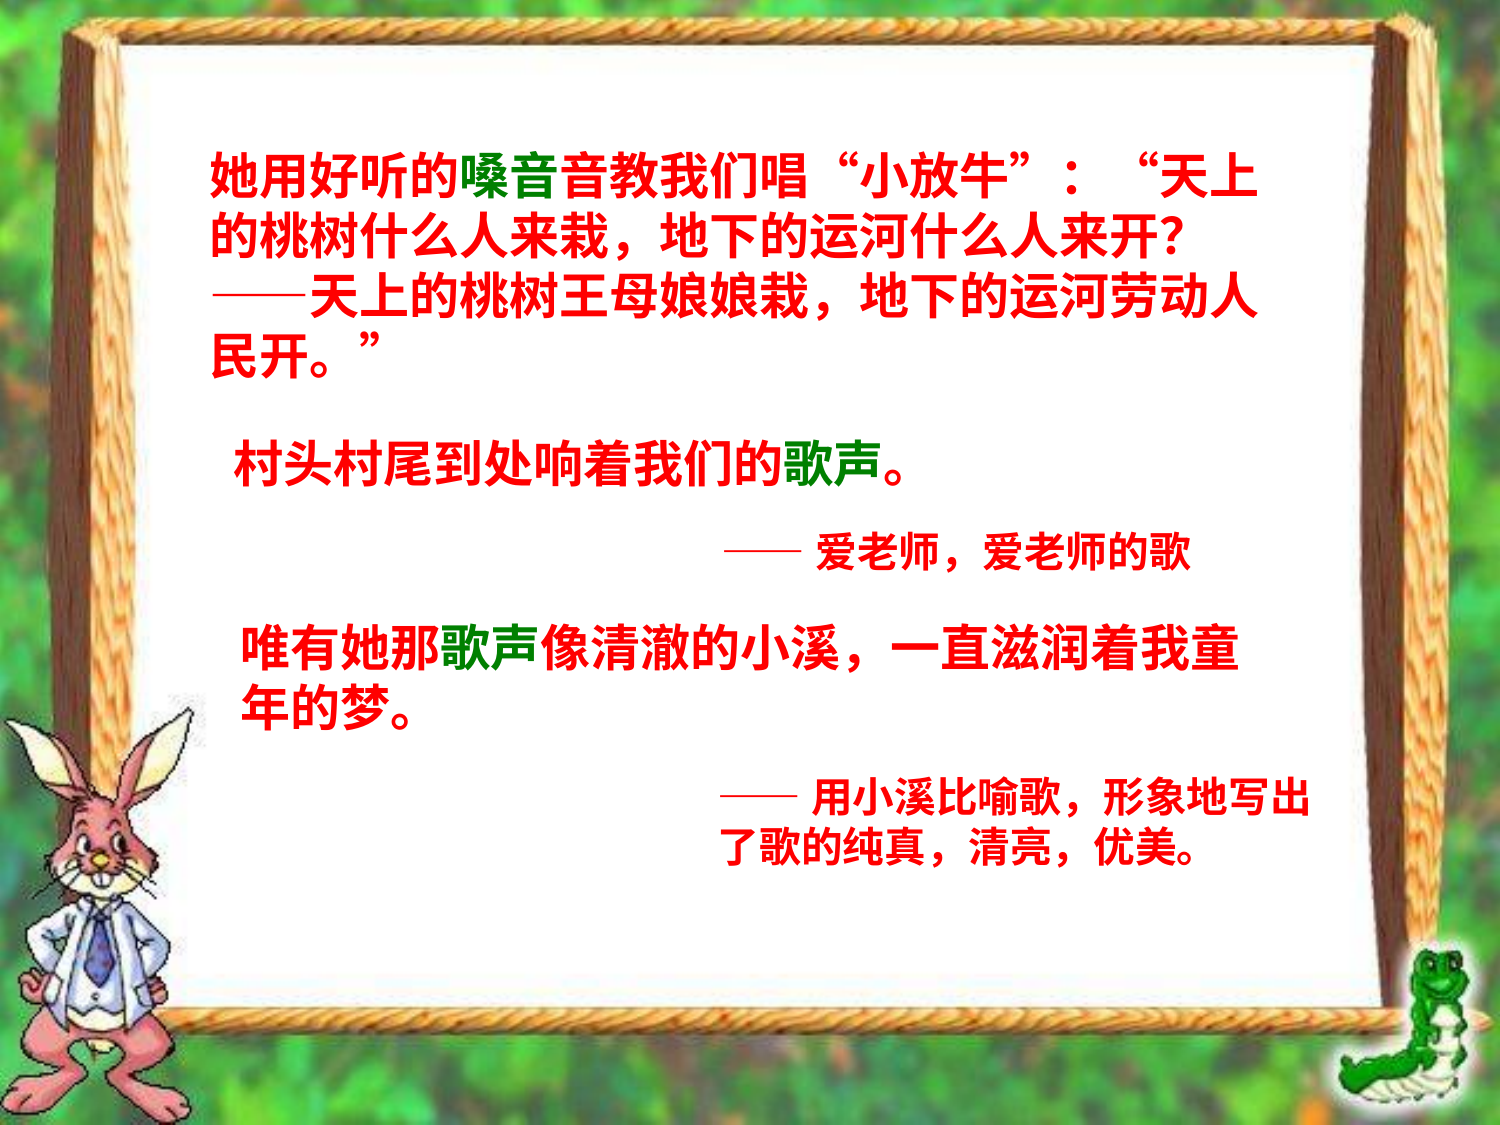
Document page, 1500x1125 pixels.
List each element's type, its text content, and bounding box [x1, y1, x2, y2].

text_box 唯有她那歌声像清澈的小溪，一直滋润着我童年的梦。 [226, 609, 1258, 745]
text_box ——爱老师，爱老师的歌 [621, 518, 1224, 584]
text_box 她用好听的嗓音音教我们唱“小放牛”：“天上的桃树什么人来栽，地下的运河什么人来开？——天上的桃树王母娘娘栽，地下的运河劳动人民开。” [194, 137, 1282, 392]
text_box 村头村尾到处响着我们的歌声。 [218, 425, 939, 561]
text_box ——用小溪比喻歌，形象地写出了歌的纯真，清亮，优美。 [702, 763, 1329, 878]
picture [0, 0, 1500, 1125]
